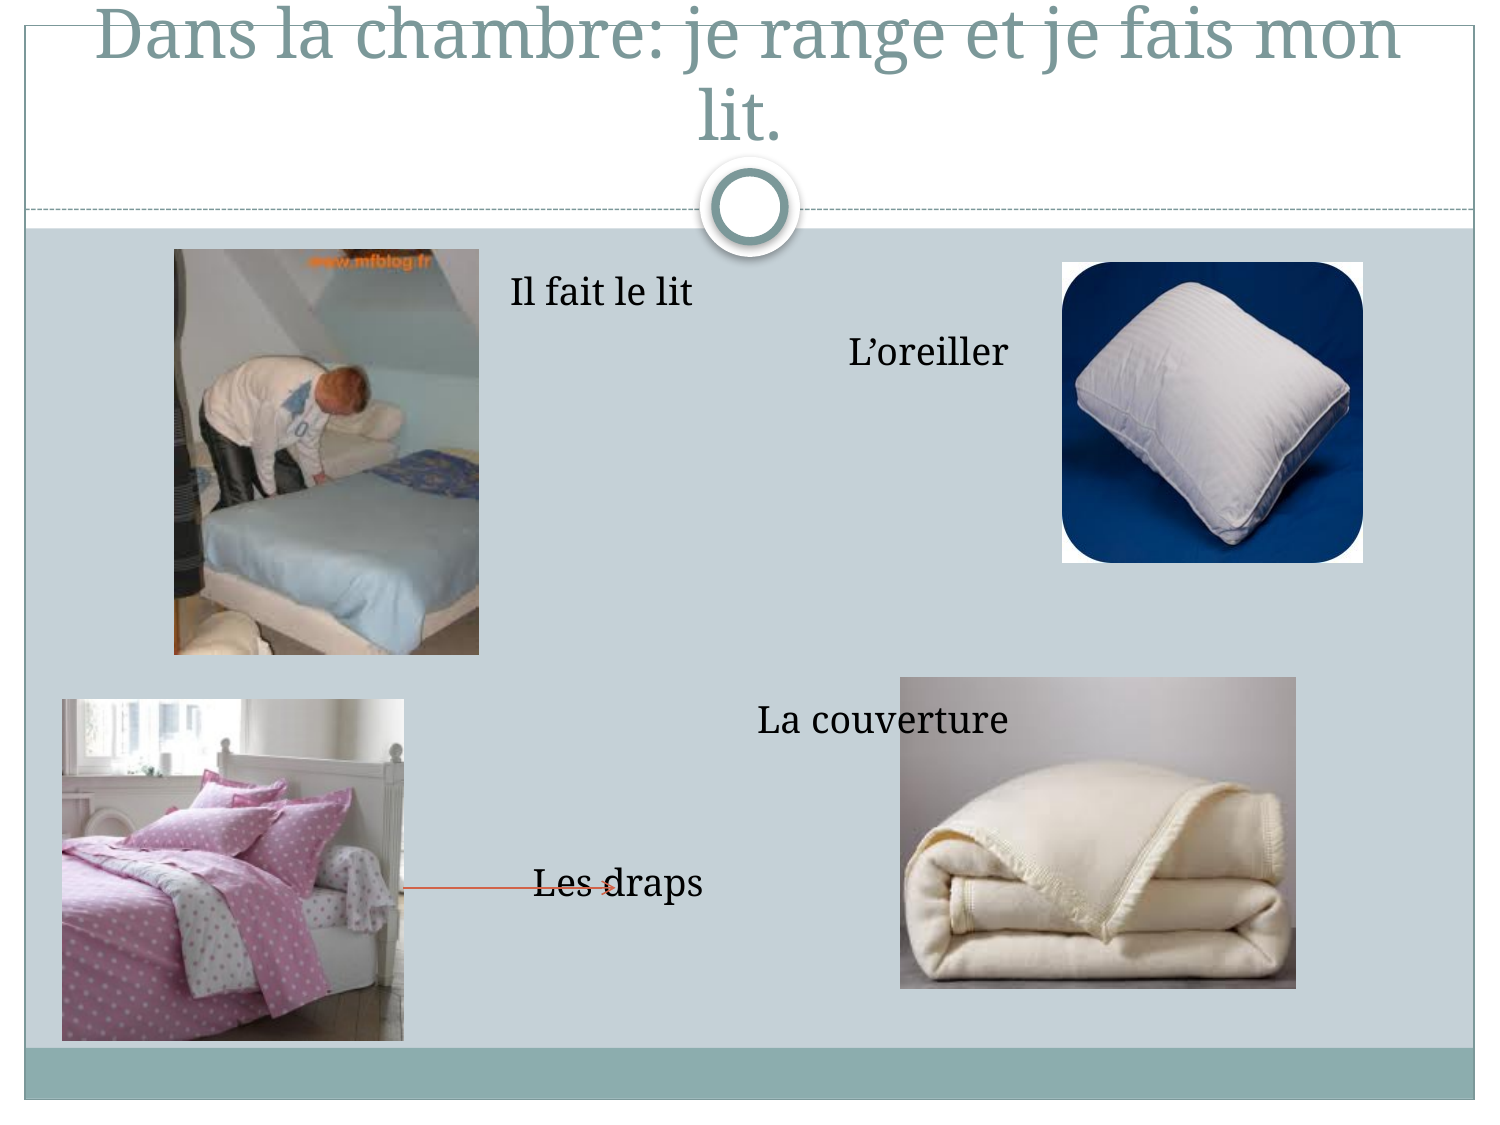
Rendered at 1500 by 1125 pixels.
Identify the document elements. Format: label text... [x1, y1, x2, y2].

title Dans la chambre: je range et je fais mon lit. [49, 37, 1450, 162]
text_box La couverture [742, 688, 892, 749]
text_box Les draps [517, 852, 769, 912]
text_box Il fait le lit [495, 260, 709, 320]
picture [899, 677, 1296, 989]
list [174, 249, 479, 655]
picture [62, 699, 404, 1041]
text_box L’oreiller [833, 320, 1025, 381]
picture [1062, 262, 1363, 563]
